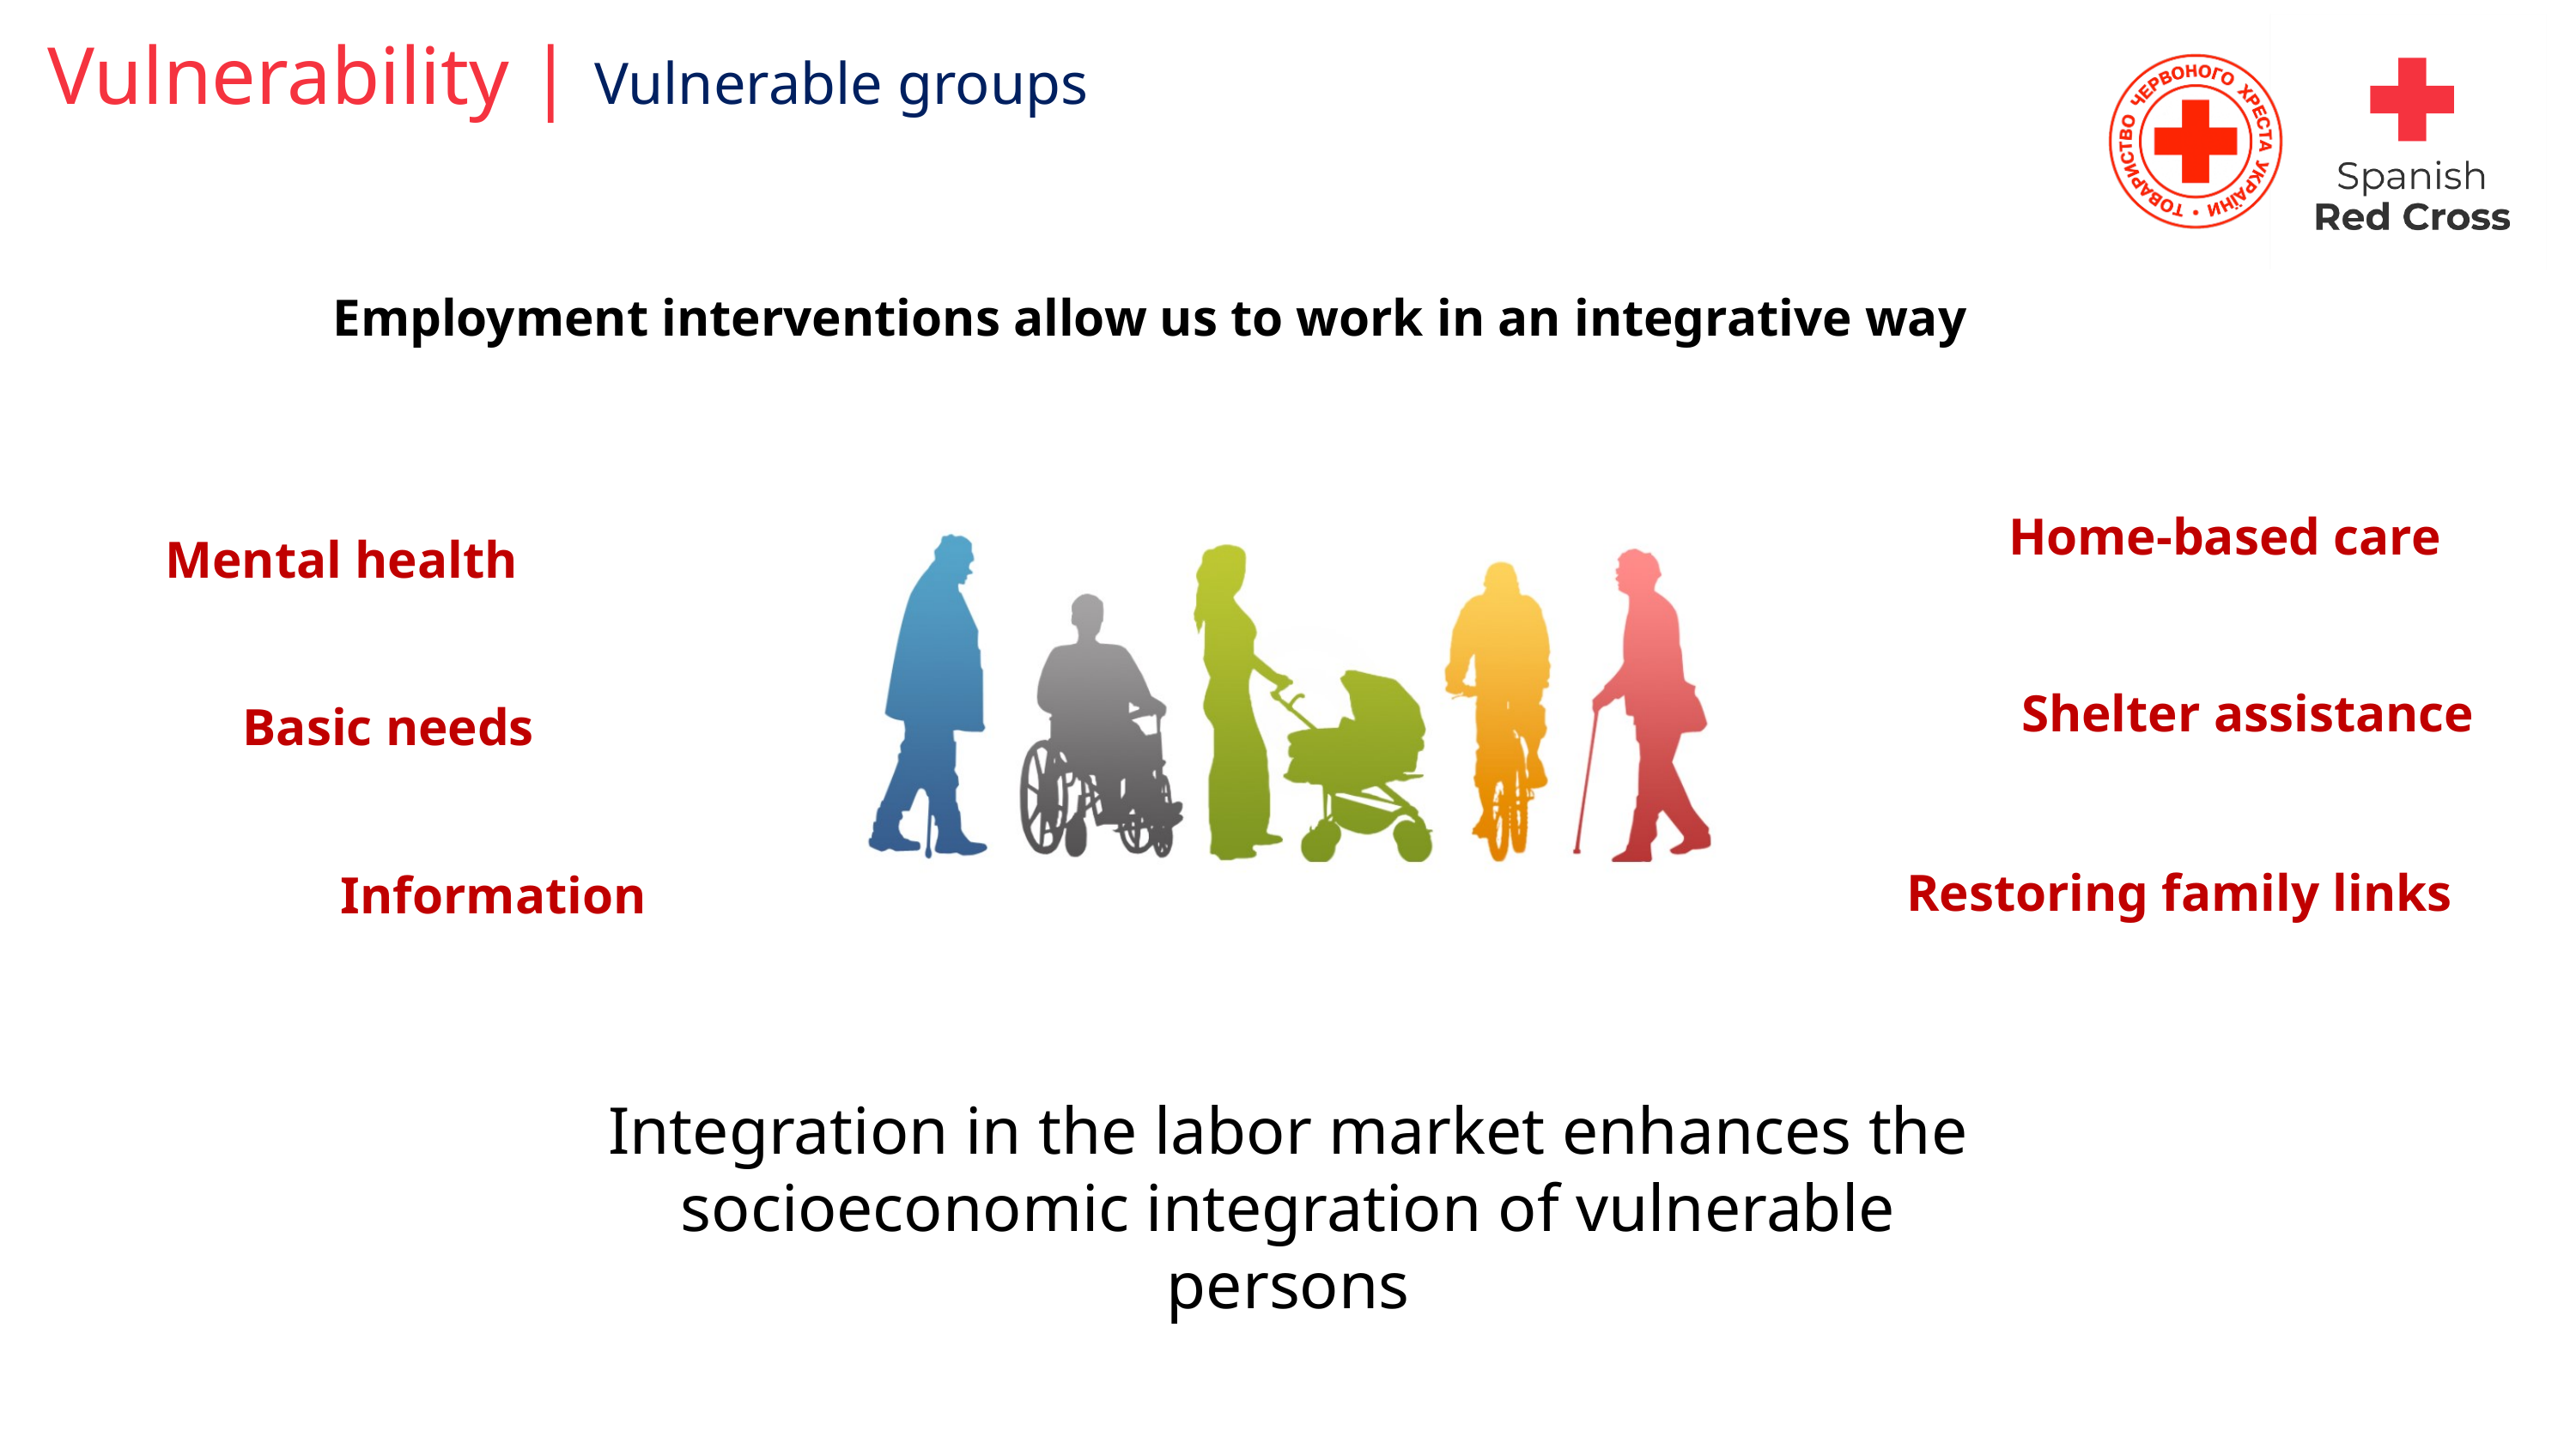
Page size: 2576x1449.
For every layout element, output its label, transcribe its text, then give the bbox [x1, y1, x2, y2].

text_box Restoring family links [1893, 855, 2466, 955]
text_box Mental health [126, 521, 556, 596]
picture [860, 500, 1716, 937]
picture [2100, 3, 2547, 281]
text_box Integration in the labor market enhances the socioeconomic integration of vulnerable persons [581, 1082, 1995, 1328]
text_box Basic needs [173, 689, 604, 764]
text_box Home-based care [1978, 498, 2471, 568]
text_box Information [278, 858, 708, 931]
text_box Employment interventions allow us to work in an integrative way [319, 279, 2011, 353]
text_box Vulnerability | Vulnerable groups [41, 19, 1893, 126]
text_box Shelter assistance [2002, 675, 2494, 745]
